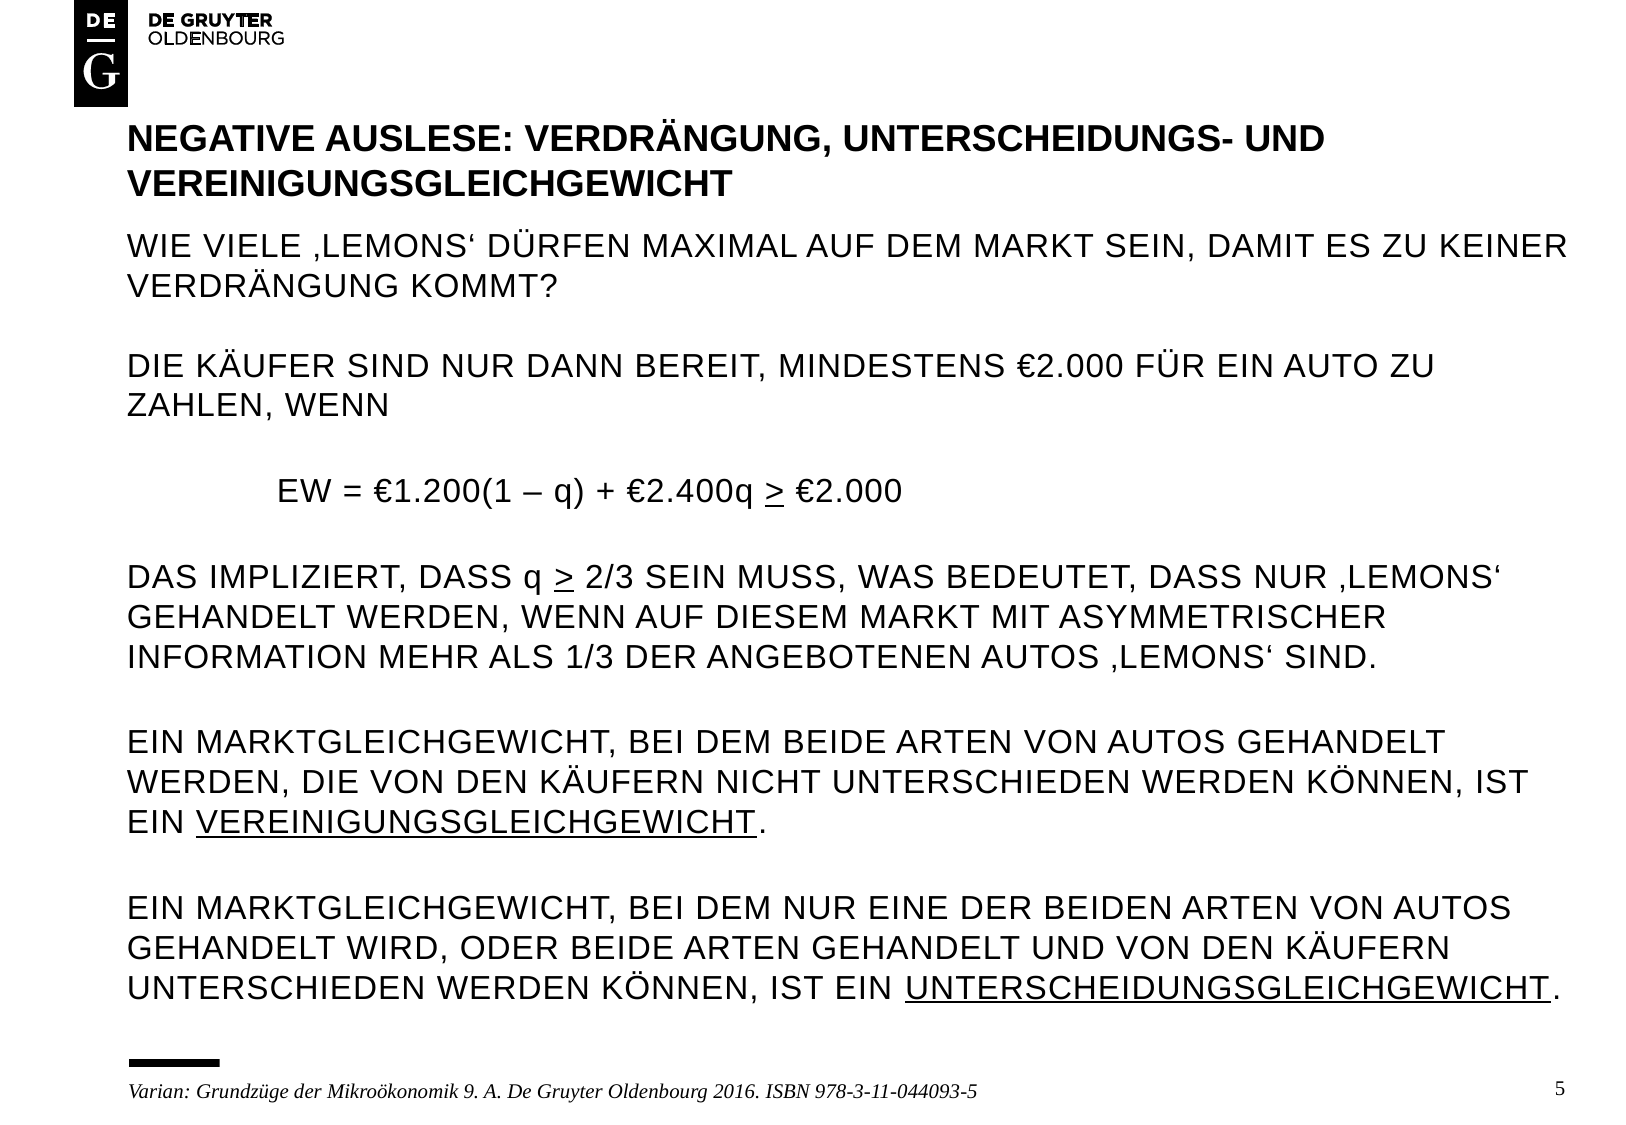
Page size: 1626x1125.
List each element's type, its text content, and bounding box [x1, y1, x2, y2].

title Negative auslese: Verdrängung, unterscheidungs- und vereinigungsgleichgewicht [126, 113, 1554, 195]
list Wie viele ‚lemons‘ dürfen maximal auf dem markt sein, damit es zu keiner verdrängung kommt? Die käufer sind nur dann bereit, mindestens €2.000 für ein auto zu zahlen, wenn EW = €1.200(1 – q) + €2.400q > €2.000 DAS IMPLIZIERT, DASS q > 2/3 SEIN MUSS, WAS BEDEUTET, DASS NUR ‚LEMONS‘ GEHANDELT WERDEN, WENN AUF DIESEM MARKT MIT ASYMMETRISCHER INFORMATION MEHR ALS 1/3 DER ANGEBOTENEN AUTOS ‚LEMONS‘ SIND. EIN MARKTGLEICHGEWICHT, BEI DEM BEIDE ARTEN VON AUTOS GEHANDELT WERDEN, DIE VON DEN KÄUFERN NICHT UNTERSCHIEDEN WERDEN KÖNNEN, IST EIN VEREINIGUNGSGLEICHGEWICHT. EIN MARKTGLEICHGEWICHT, BEI DEM NUR EINE DER BEIDEN ARTEN VON AUTOS GEHANDELT WIRD, ODER BEIDE ARTEN GEHANDELT UND VON DEN KÄUFERN UNTERSCHIEDEN WERDEN KÖNNEN, IST EIN UNTERSCHEIDUNGSGLEICHGEWICHT. [126, 223, 1579, 1020]
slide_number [128, 1077, 1539, 1108]
slide_number 5 [1554, 1074, 1614, 1104]
